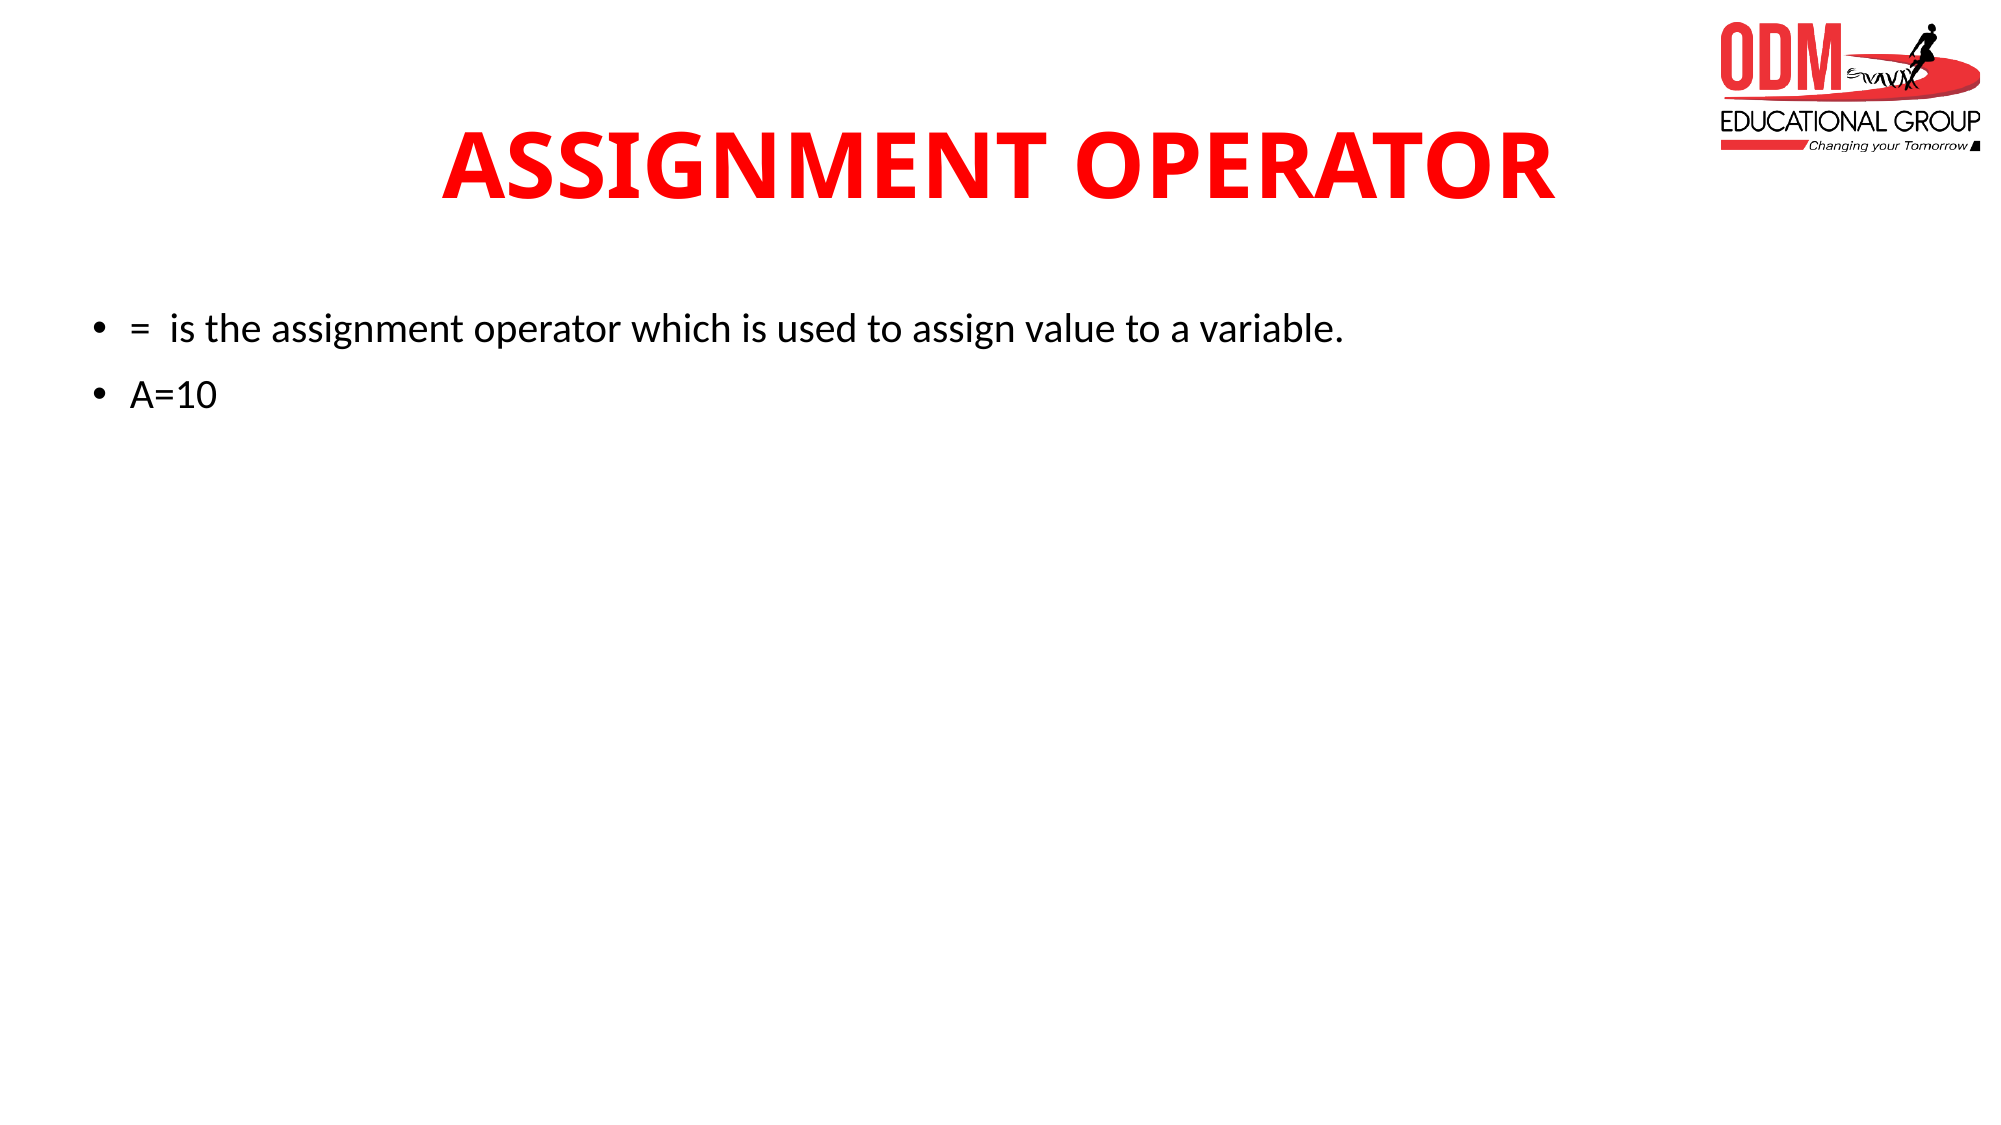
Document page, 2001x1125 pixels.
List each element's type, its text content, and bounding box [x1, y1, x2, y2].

list = is the assignment operator which is used to assign value to a variable. A=10 [77, 299, 1803, 1014]
title ASSIGNMENT OPERATOR [137, 59, 1863, 278]
text_box [1721, 22, 1981, 152]
